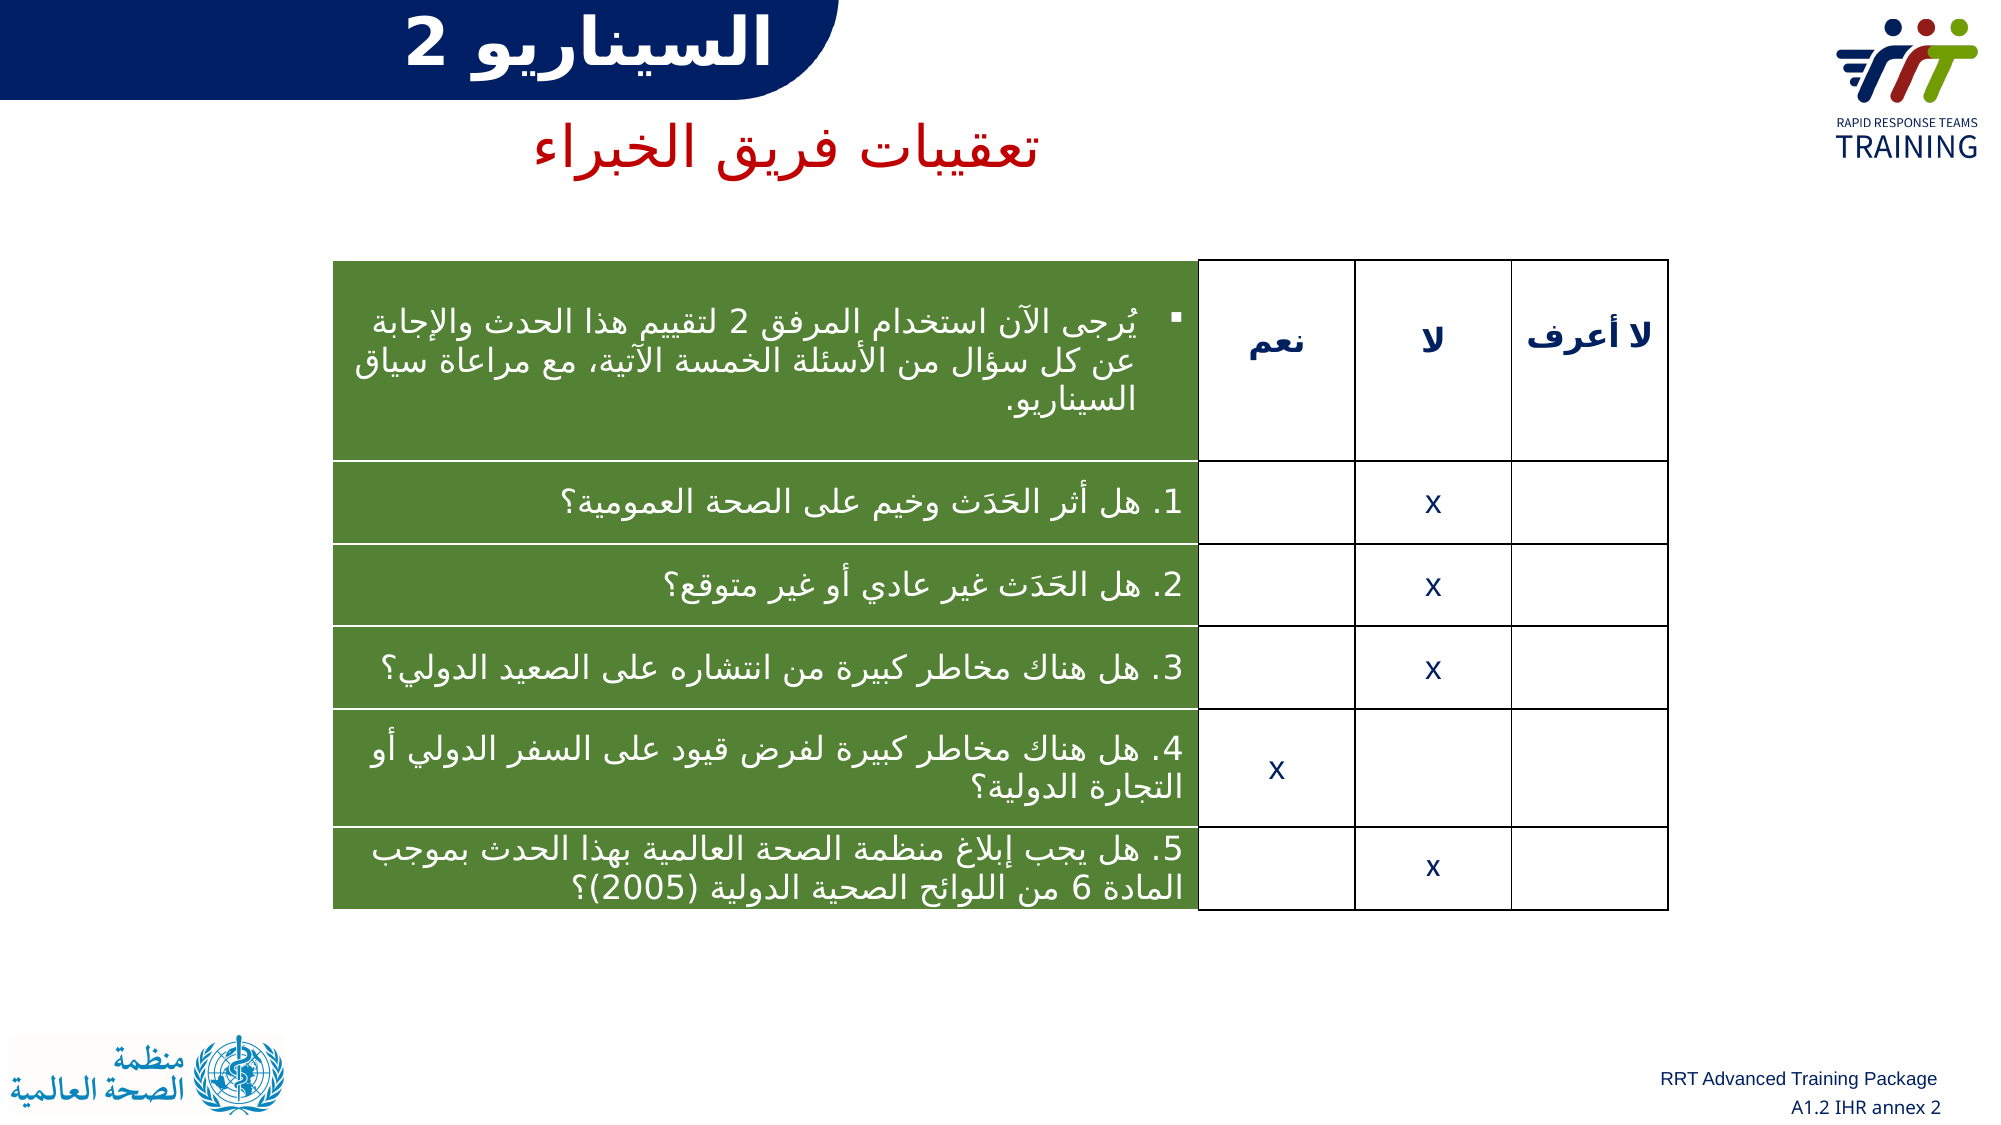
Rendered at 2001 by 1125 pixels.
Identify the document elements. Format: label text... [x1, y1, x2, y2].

table_cell [1199, 462, 1354, 543]
table_cell [1512, 462, 1667, 543]
table_cell 2. هل الحَدَث غير عادي أو غير متوقع؟ [333, 545, 1198, 625]
table_header يُرجى الآن استخدام المرفق 2 لتقييم هذا الحدث والإجابة عن كل سؤال من الأسئلة الخمسة الآتية، مع مراعاة سياق السيناريو. [333, 261, 1198, 460]
picture [11, 1035, 284, 1115]
table_cell [1199, 545, 1354, 625]
picture [783, 0, 839, 100]
table_cell [1512, 627, 1667, 708]
table_cell [1356, 710, 1511, 826]
table_cell 4. هل هناك مخاطر كبيرة لفرض قيود على السفر الدولي أو التجارة الدولية؟ [333, 710, 1198, 826]
picture [241, 1050, 247, 1059]
text_box تعقيبات فريق الخبراء [54, 101, 1049, 187]
table_cell x [1356, 545, 1511, 625]
table_cell [1512, 710, 1667, 826]
table_cell [1199, 627, 1354, 708]
table_cell x [1356, 828, 1511, 909]
table_cell 1. هل أثر الحَدَث وخيم على الصحة العمومية؟ [333, 462, 1198, 543]
title السيناريو 2 [0, 0, 783, 105]
table_cell 5. هل يجب إبلاغ منظمة الصحة العالمية بهذا الحدث بموجب المادة 6 من اللوائح الصحية الدولية (2005)؟ [333, 828, 1198, 909]
table_header لا [1356, 261, 1511, 460]
table_cell [1512, 828, 1667, 909]
table_cell x [1199, 710, 1354, 826]
table_cell x [1356, 627, 1511, 708]
table_cell x [1356, 462, 1511, 543]
table_cell [1199, 828, 1354, 909]
table_cell [1512, 545, 1667, 625]
table_header نعم [1199, 261, 1354, 460]
table_cell 3. هل هناك مخاطر كبيرة من انتشاره على الصعيد الدولي؟ [333, 627, 1198, 708]
table_header لا أعرف [1512, 261, 1667, 460]
picture [1835, 19, 1978, 167]
